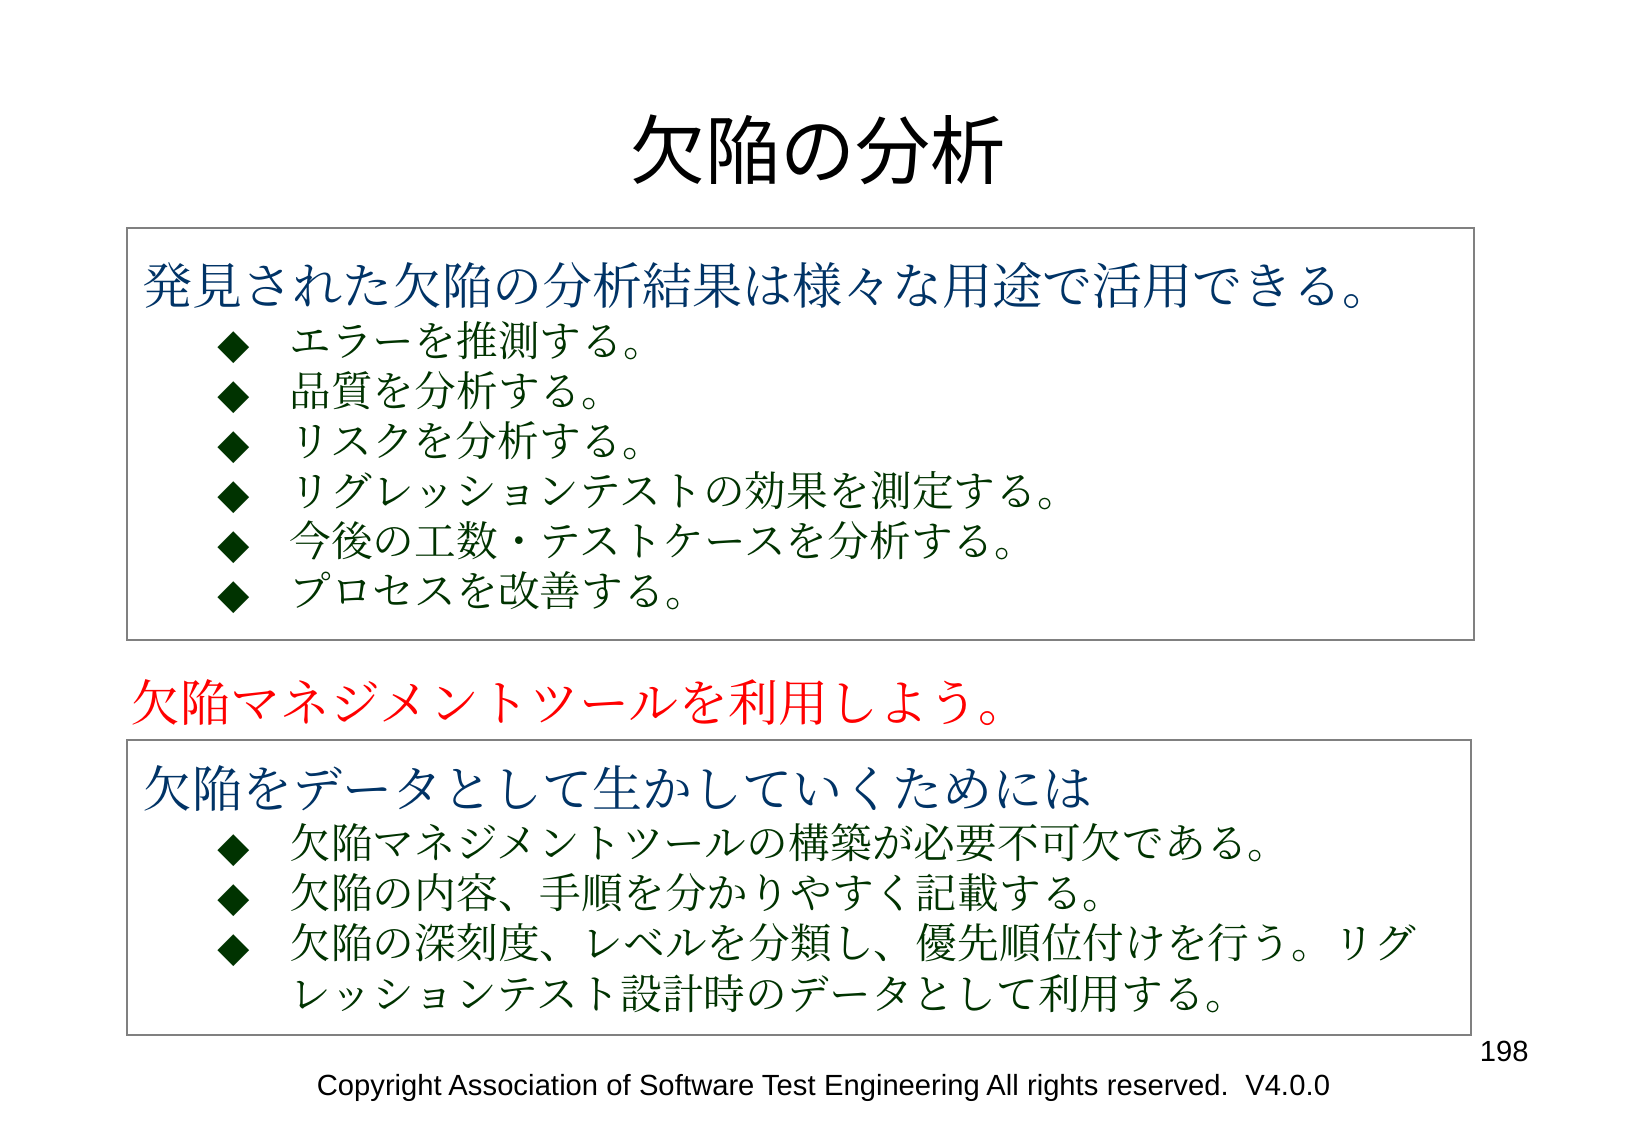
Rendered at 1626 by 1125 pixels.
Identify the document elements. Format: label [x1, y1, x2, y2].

text_box [127, 228, 1474, 641]
title [127, 54, 1509, 243]
slide_number [1164, 1024, 1544, 1103]
footer [233, 1058, 1415, 1103]
text_box [115, 663, 1472, 1035]
